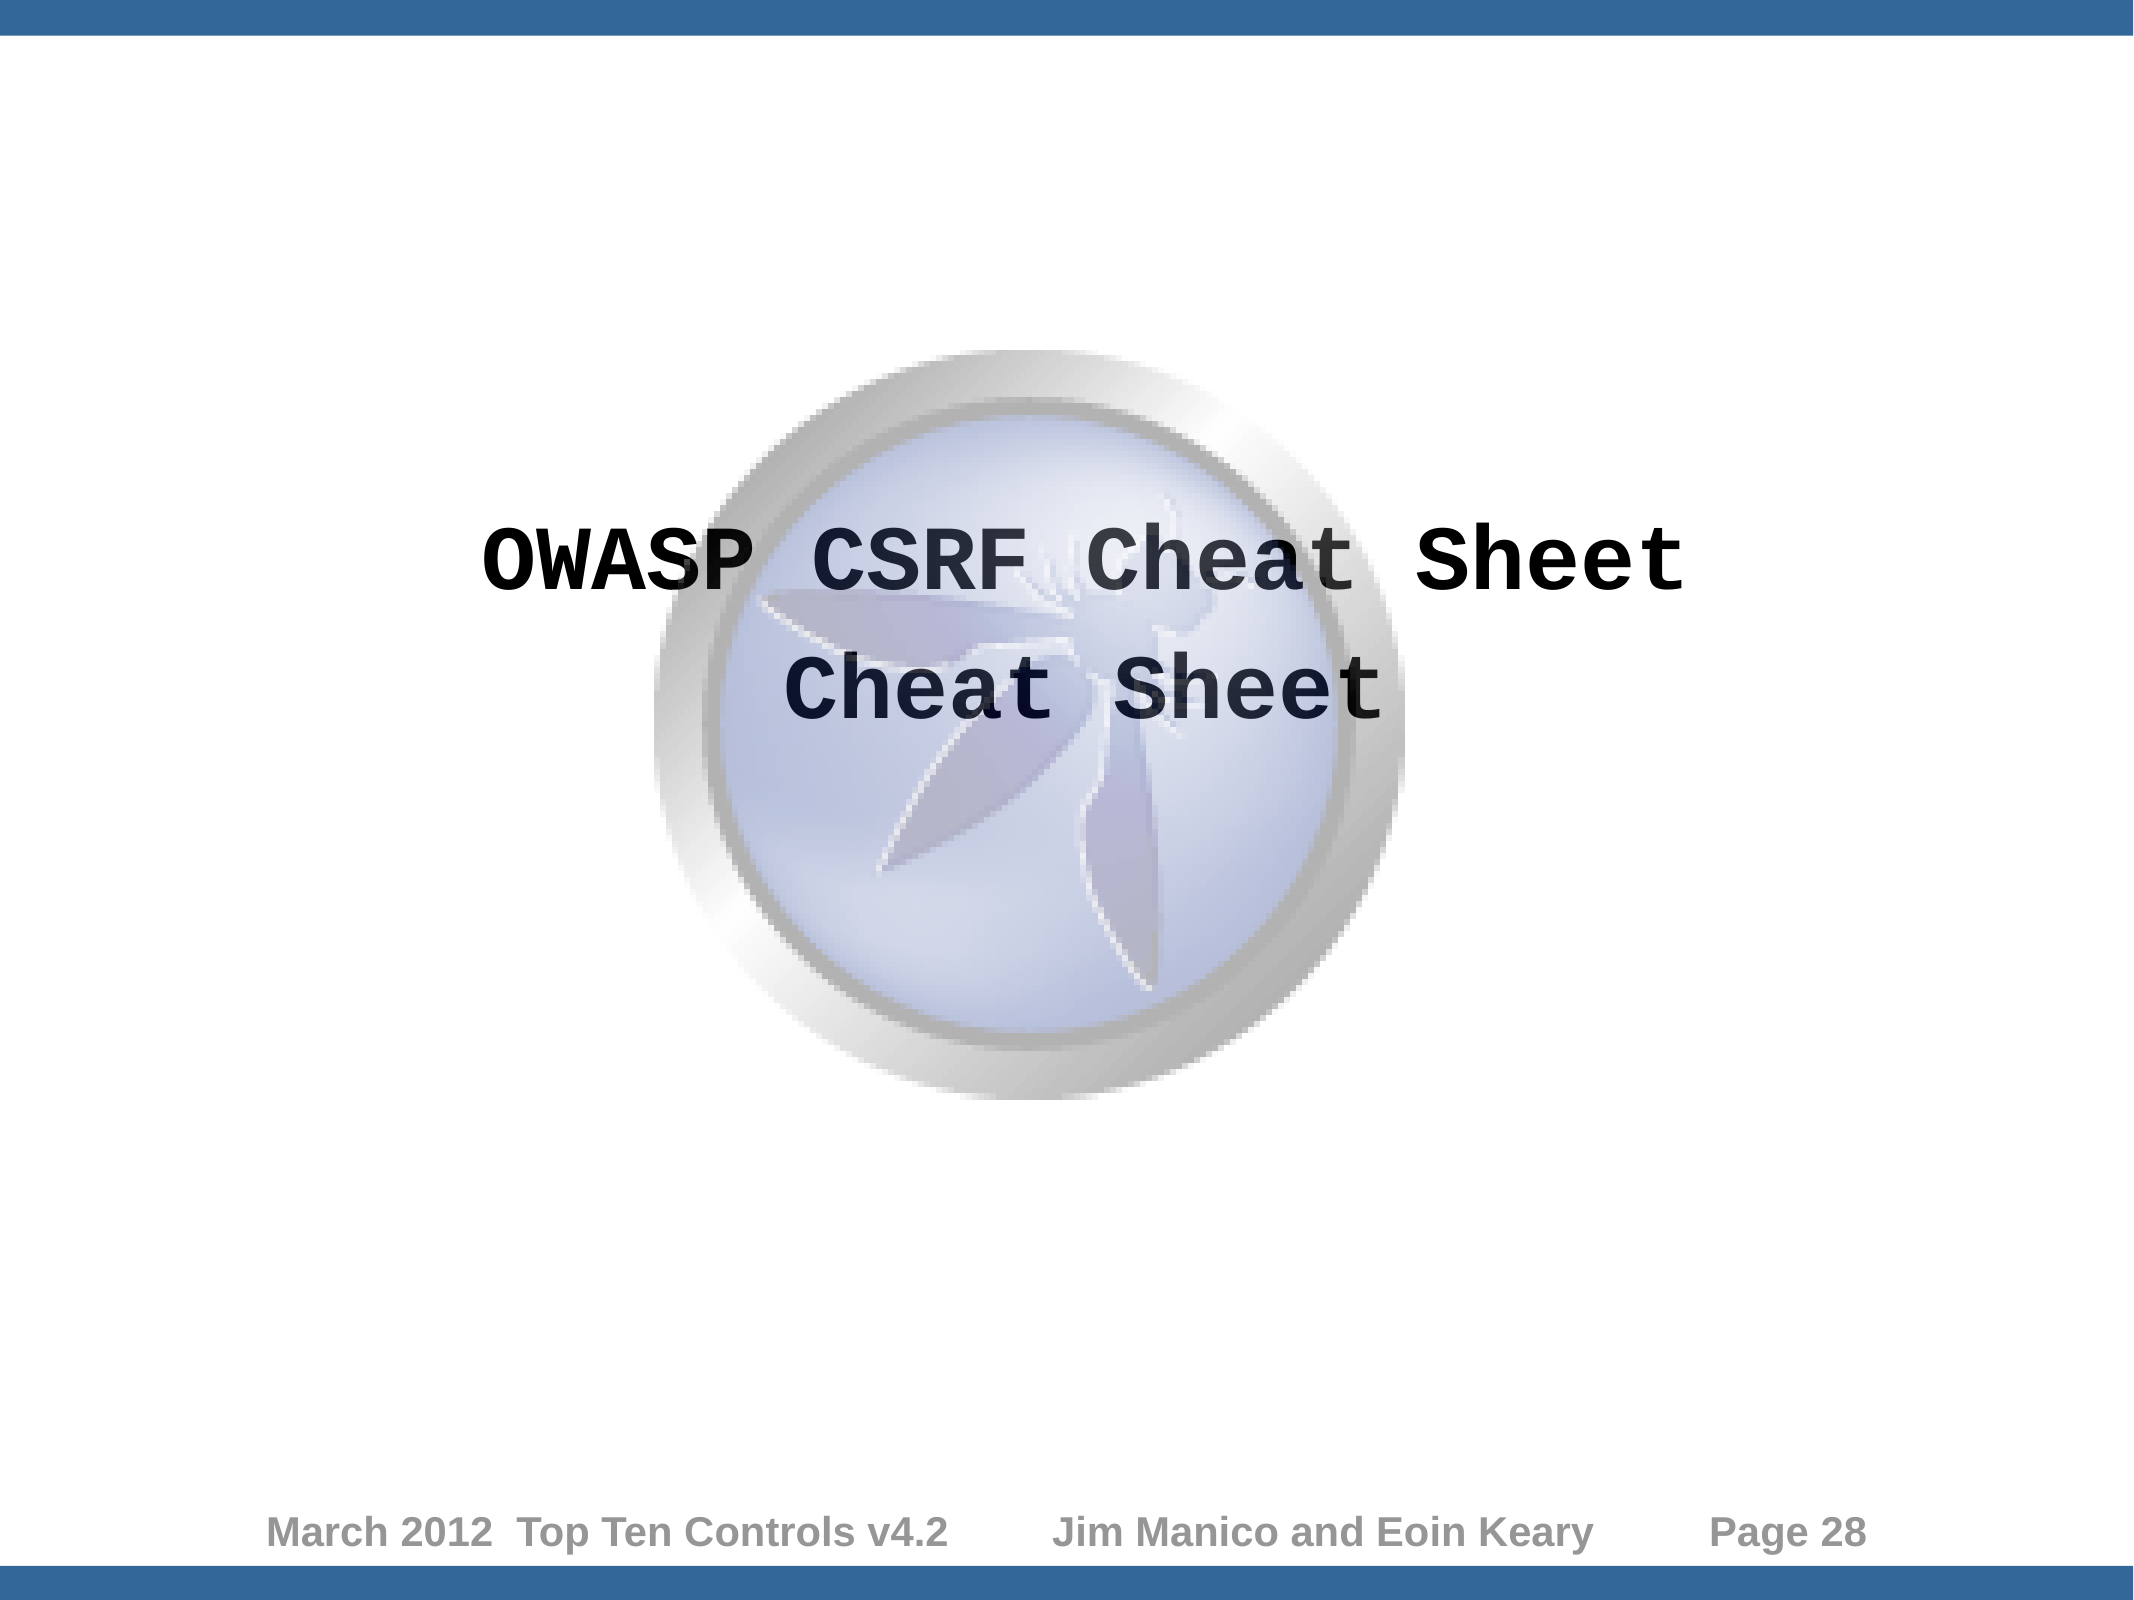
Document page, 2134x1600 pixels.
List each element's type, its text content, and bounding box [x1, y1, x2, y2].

picture [653, 349, 1405, 1101]
list OWASP CSRF Cheat Sheet Cheat Sheet [1410, 487, 2084, 1088]
list OWASP CSRF Cheat Sheet Cheat Sheet [88, 487, 648, 1088]
